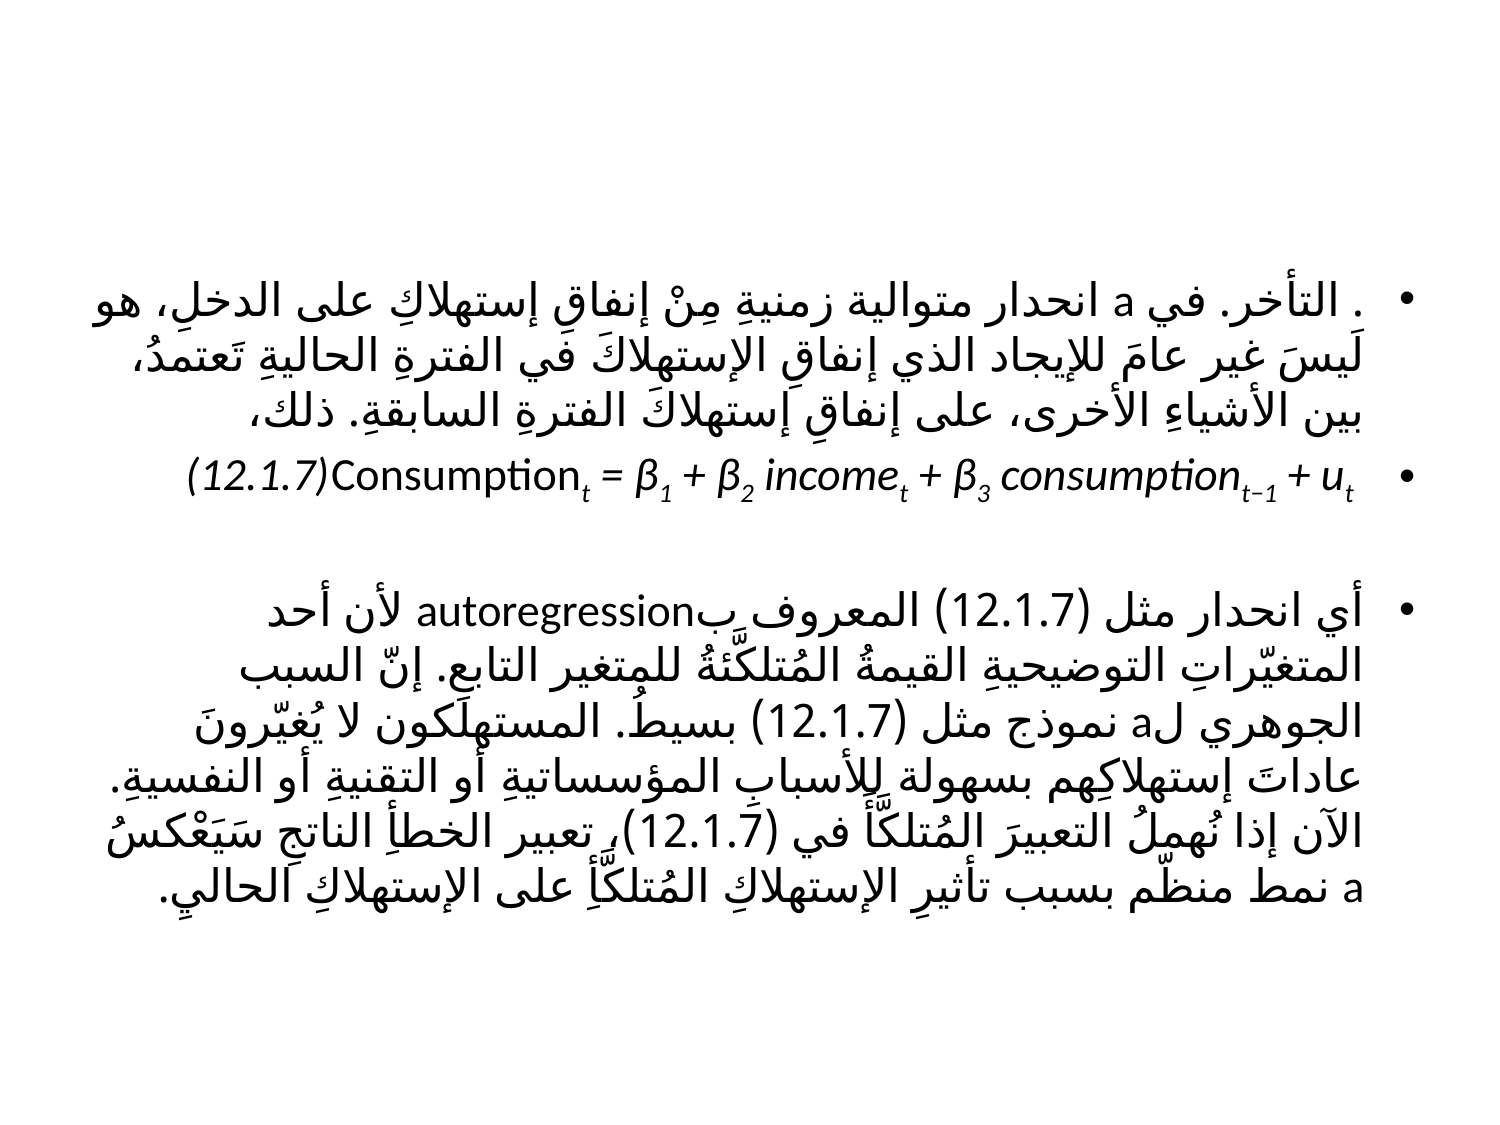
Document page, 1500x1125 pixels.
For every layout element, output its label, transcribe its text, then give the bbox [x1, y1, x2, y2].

list . التأخر. في a انحدار متوالية زمنيةِ مِنْ إنفاقِ إستهلاكِ على الدخلِ، هو لَيسَ غير عامَ للإيجاد الذي إنفاقِ الإستهلاكَ في الفترةِ الحاليةِ تَعتمدُ، بين الأشياءِ الأخرى، على إنفاقِ إستهلاكَ الفترةِ السابقةِ. ذلك، Consumptiont = β1 + β2 incomet + β3 consumptiont−1 + ut (12.1.7) أي انحدار مثل (12.1.7) المعروف بautoregression لأن أحد المتغيّراتِ التوضيحيةِ القيمةُ المُتلكَّئةُ للمتغير التابعِ. إنّ السبب الجوهري لa نموذج مثل (12.1.7) بسيطُ. المستهلكون لا يُغيّرونَ عاداتَ إستهلاكِهم بسهولة للأسبابِ المؤسساتيةِ أو التقنيةِ أو النفسيةِ. الآن إذا نُهملُ التعبيرَ المُتلكَّأَ في (12.1.7)، تعبير الخطأِ الناتجِ سَيَعْكسُ a نمط منظّم بسبب تأثيرِ الإستهلاكِ المُتلكَّأِ على الإستهلاكِ الحاليِ. [75, 262, 1425, 1005]
